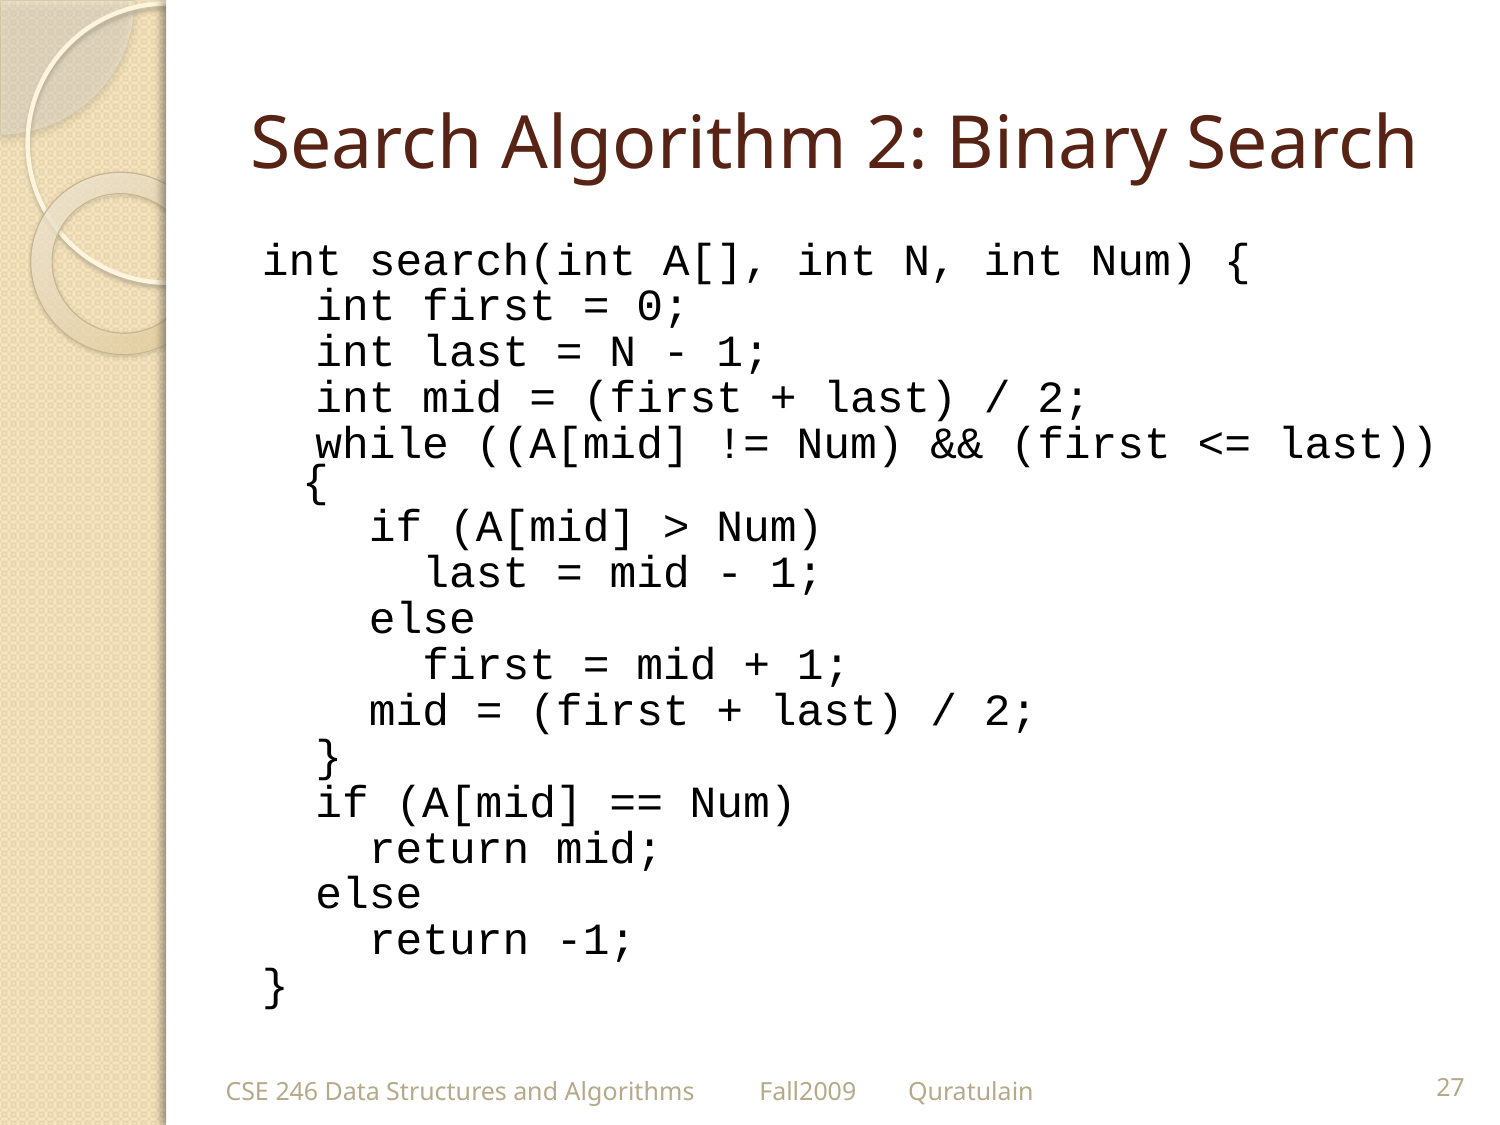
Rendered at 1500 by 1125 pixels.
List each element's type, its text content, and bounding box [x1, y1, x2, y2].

footer CSE 246 Data Structures and Algorithms Fall2009 Quratulain [210, 1034, 1413, 1113]
list int search(int A[], int N, int Num) { int first = 0; int last = N - 1; int mid = (first + last) / 2; while ((A[mid] != Num) && (first <= last)) { if (A[mid] > Num) last = mid - 1; else first = mid + 1; mid = (first + last) / 2; } if (A[mid] == Num) return mid; else return -1; } [235, 237, 1466, 1025]
slide_number 27 [1413, 1034, 1488, 1113]
title Search Algorithm 2: Binary Search [235, 45, 1466, 233]
